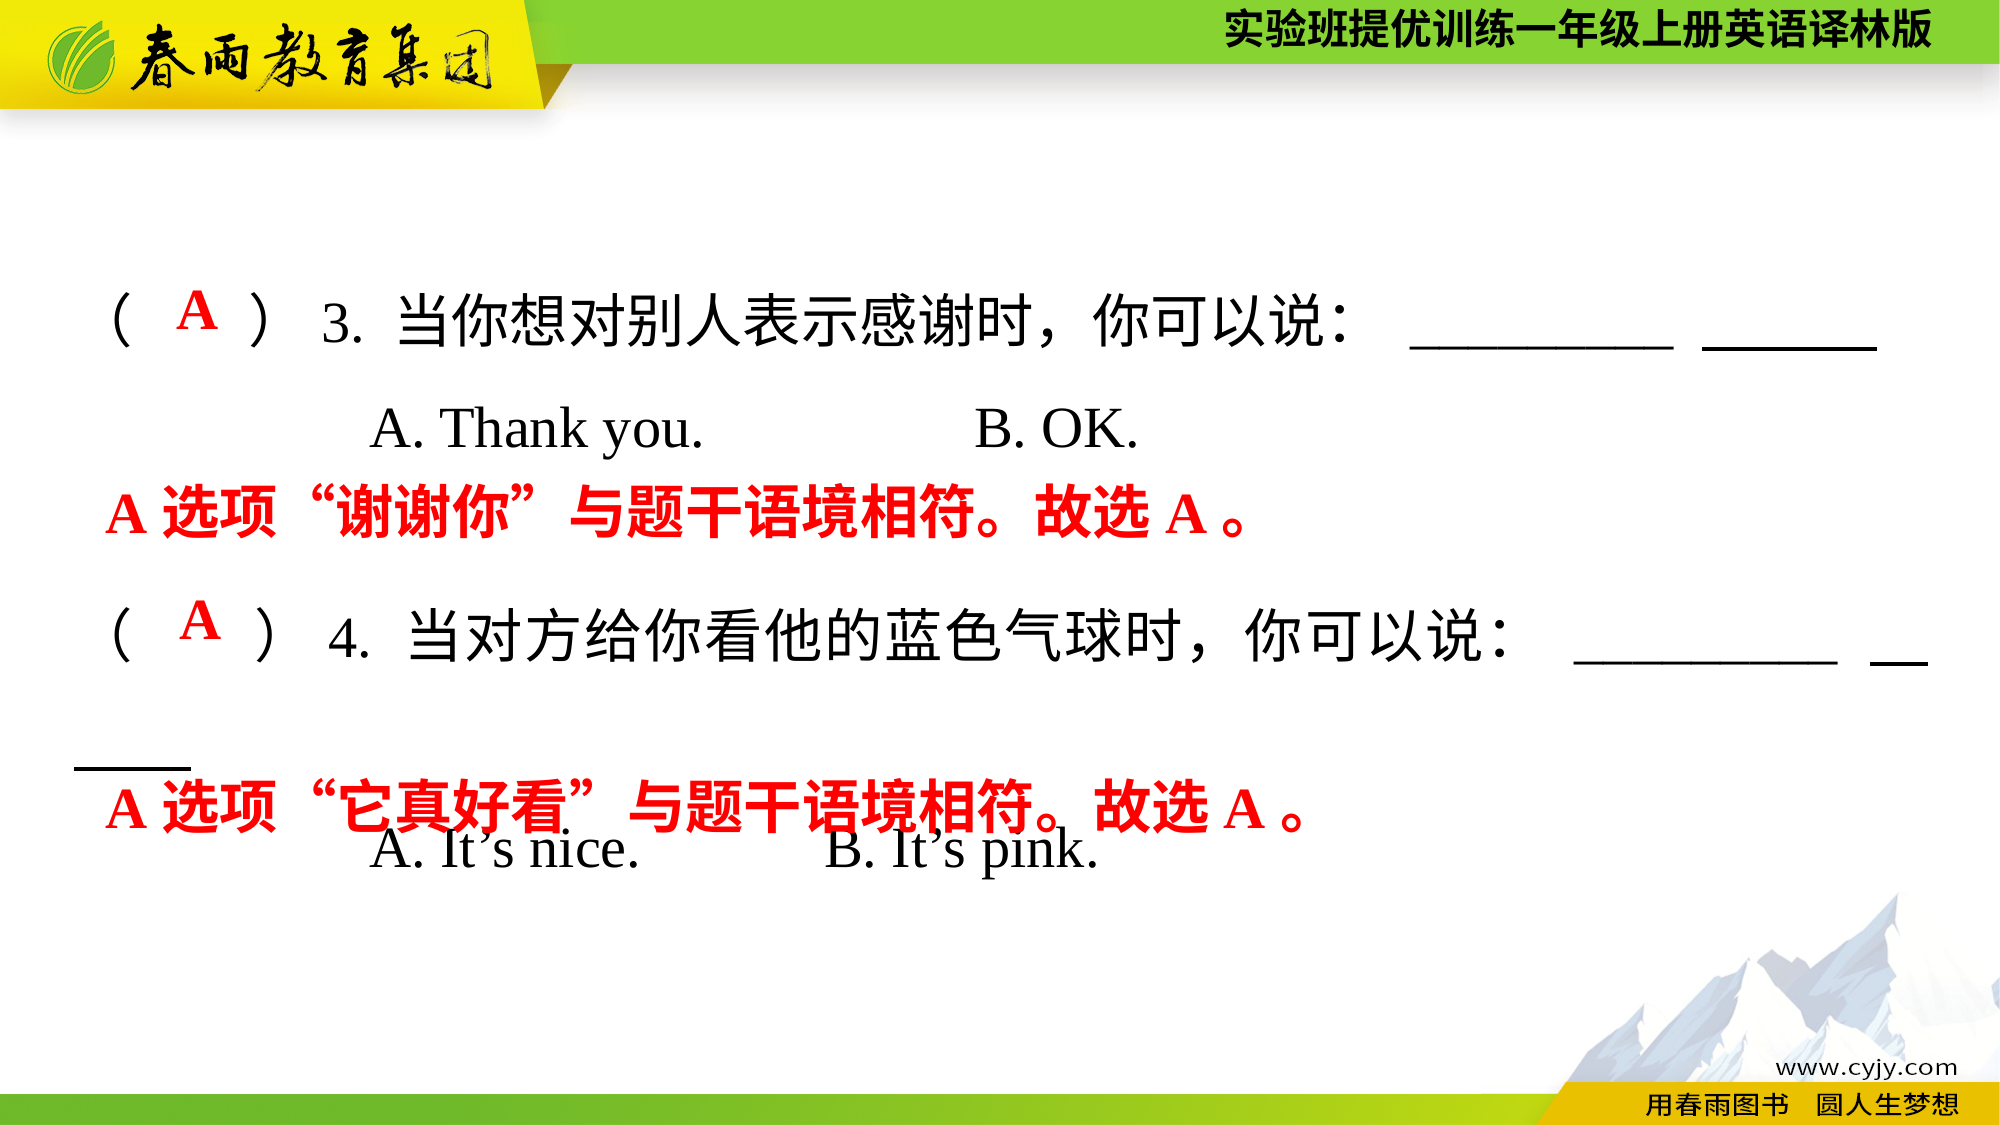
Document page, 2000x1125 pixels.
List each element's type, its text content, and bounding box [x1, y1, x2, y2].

text_box A [161, 264, 234, 349]
text_box A选项“它真好看”与题干语境相符。故选A。 [90, 763, 1353, 848]
text_box A选项“谢谢你”与题干语境相符。故选A。 [90, 468, 1295, 553]
picture [0, 0, 2000, 1125]
list （ ）3. 当你想对别人表示感谢时，你可以说： _________ A. Thank you. B. OK. （ ）4. 当对方给你看他的蓝色气球时，你可以说： _________ A. It’s nice. B. It’s pink. [59, 241, 1944, 787]
text_box A [164, 574, 237, 659]
